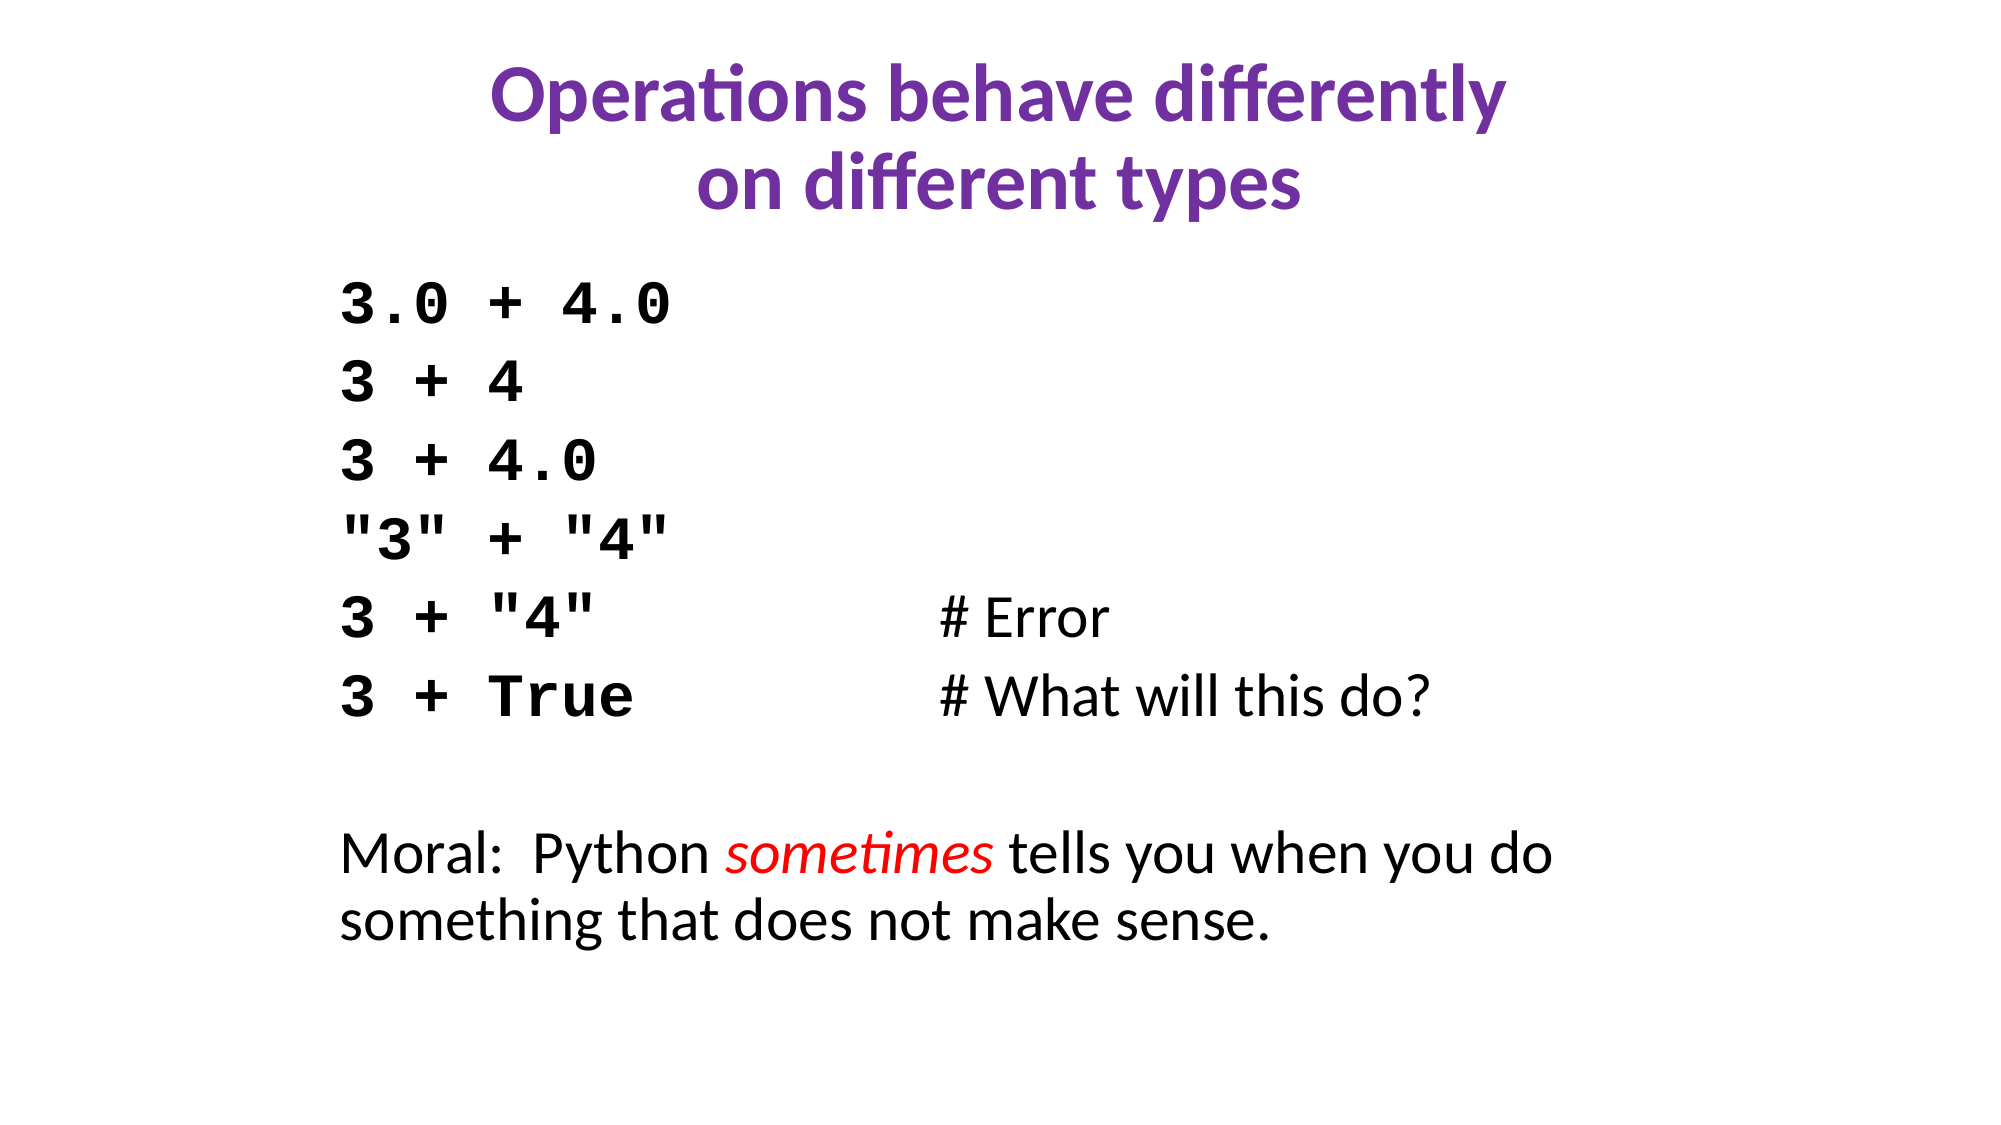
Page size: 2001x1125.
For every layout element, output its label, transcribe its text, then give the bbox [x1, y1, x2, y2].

list 3.0 + 4.0 3 + 4 3 + 4.0 "3" + "4" 3 + "4" # Error 3 + True # What will this do? Moral: Python sometimes tells you when you do something that does not make sense. [324, 262, 1675, 1005]
title Operations behave differently on different types [324, 45, 1675, 233]
